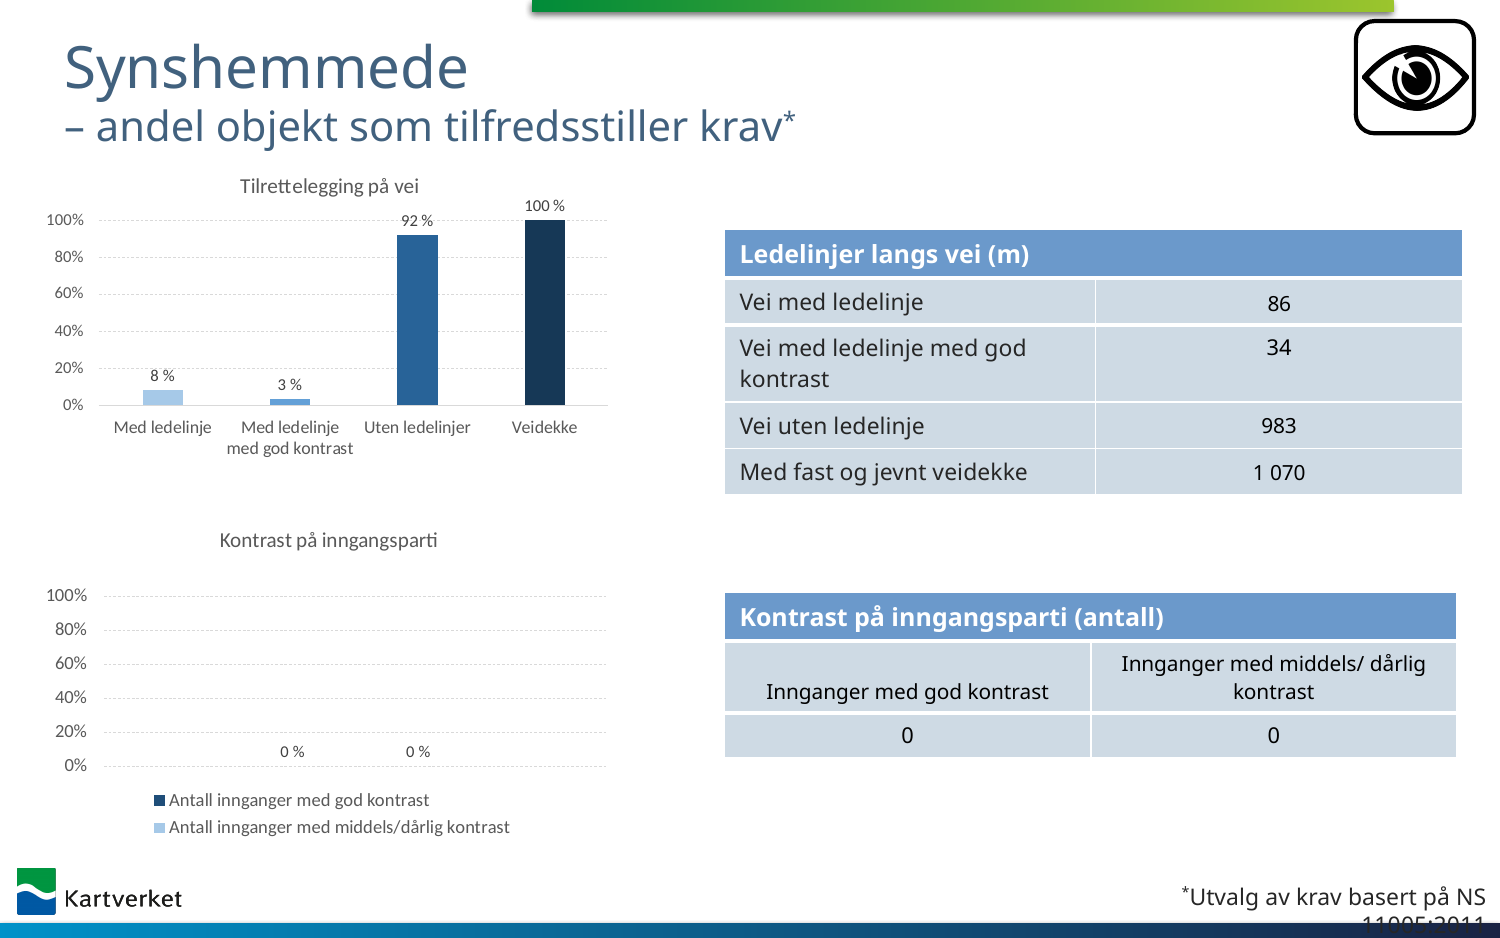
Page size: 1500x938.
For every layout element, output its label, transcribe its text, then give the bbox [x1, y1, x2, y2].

text_box Synshemmede – andel objekt som tilfredsstiller krav* [49, 24, 1431, 158]
table_cell 34 [1096, 327, 1462, 401]
table_header Kontrast på inngangsparti (antall) [725, 593, 1456, 639]
table_cell Innganger med middels/ dårlig kontrast [1092, 643, 1456, 711]
table_cell 0 [1092, 715, 1456, 757]
table_cell 983 [1096, 403, 1462, 448]
text_box *Utvalg av krav basert på NS 11005:2011 [1068, 873, 1500, 938]
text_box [1355, 20, 1475, 134]
table_header Ledelinjer langs vei (m) [725, 230, 1462, 276]
table_cell 86 [1096, 280, 1462, 323]
table_cell Innganger med god kontrast [725, 643, 1090, 711]
table_cell Vei med ledelinje [725, 280, 1095, 323]
table_cell Vei uten ledelinje [725, 403, 1095, 448]
table_cell Vei med ledelinje med god kontrast [725, 327, 1095, 401]
picture [41, 520, 617, 846]
table_cell 1 070 [1096, 449, 1462, 494]
table_cell Med fast og jevnt veidekke [725, 449, 1095, 494]
picture [41, 166, 618, 492]
table_cell 0 [725, 715, 1090, 757]
